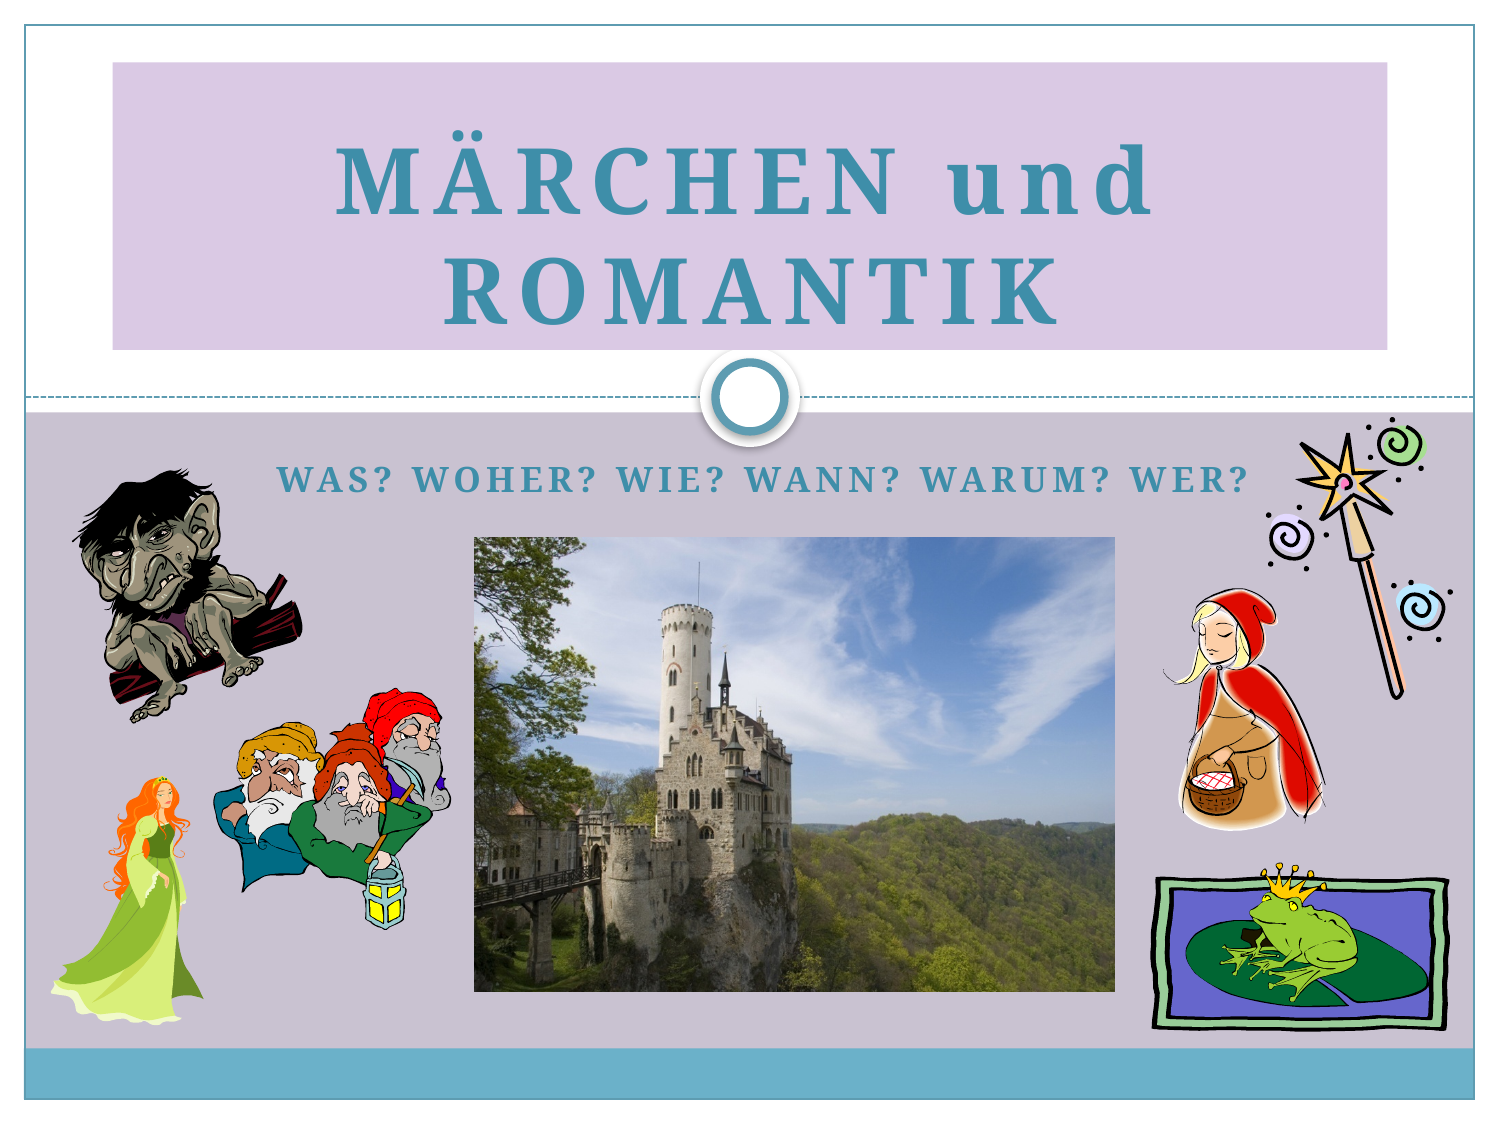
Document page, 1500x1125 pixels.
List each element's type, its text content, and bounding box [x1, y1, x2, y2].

subtitle Was? WOHER? wIE? Wann? Warum? Wer? [237, 450, 1250, 525]
picture [1162, 410, 1467, 832]
title MÄRCHEN und ROMANTIK [112, 62, 1388, 350]
picture [1149, 862, 1452, 1032]
picture [474, 537, 1115, 992]
picture [74, 468, 453, 932]
picture [49, 774, 205, 1027]
